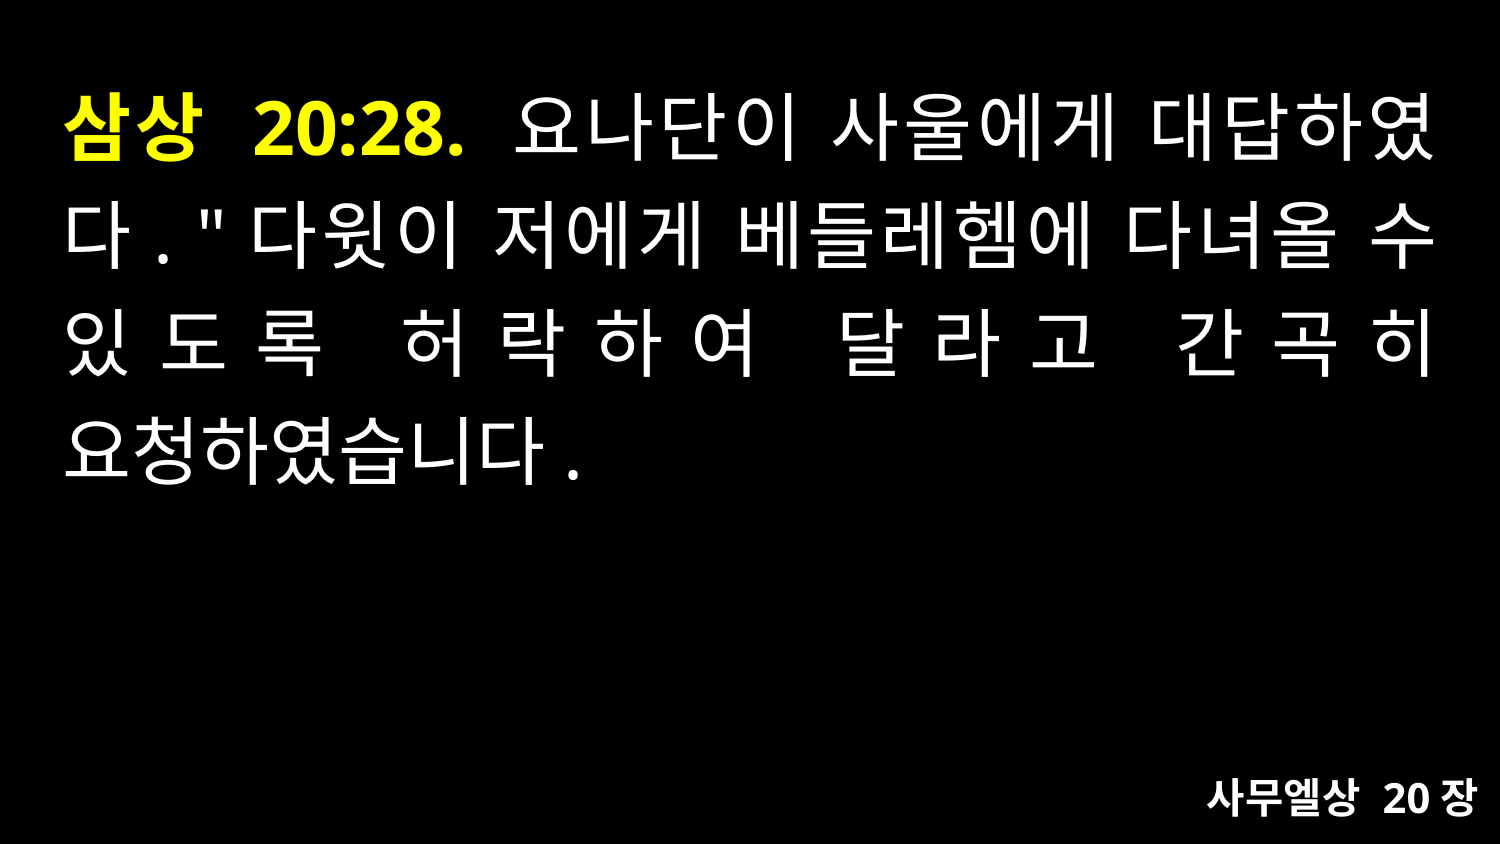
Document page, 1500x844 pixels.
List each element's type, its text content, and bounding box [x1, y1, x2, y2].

subtitle 사무엘상 20장 [916, 770, 1500, 844]
title 삼상 20:28. 요나단이 사울에게 대답하였다. "다윗이 저에게 베들레헴에 다녀올 수 있도록 허락하여 달라고 간곡히 요청하였습니다. [0, 0, 1500, 844]
